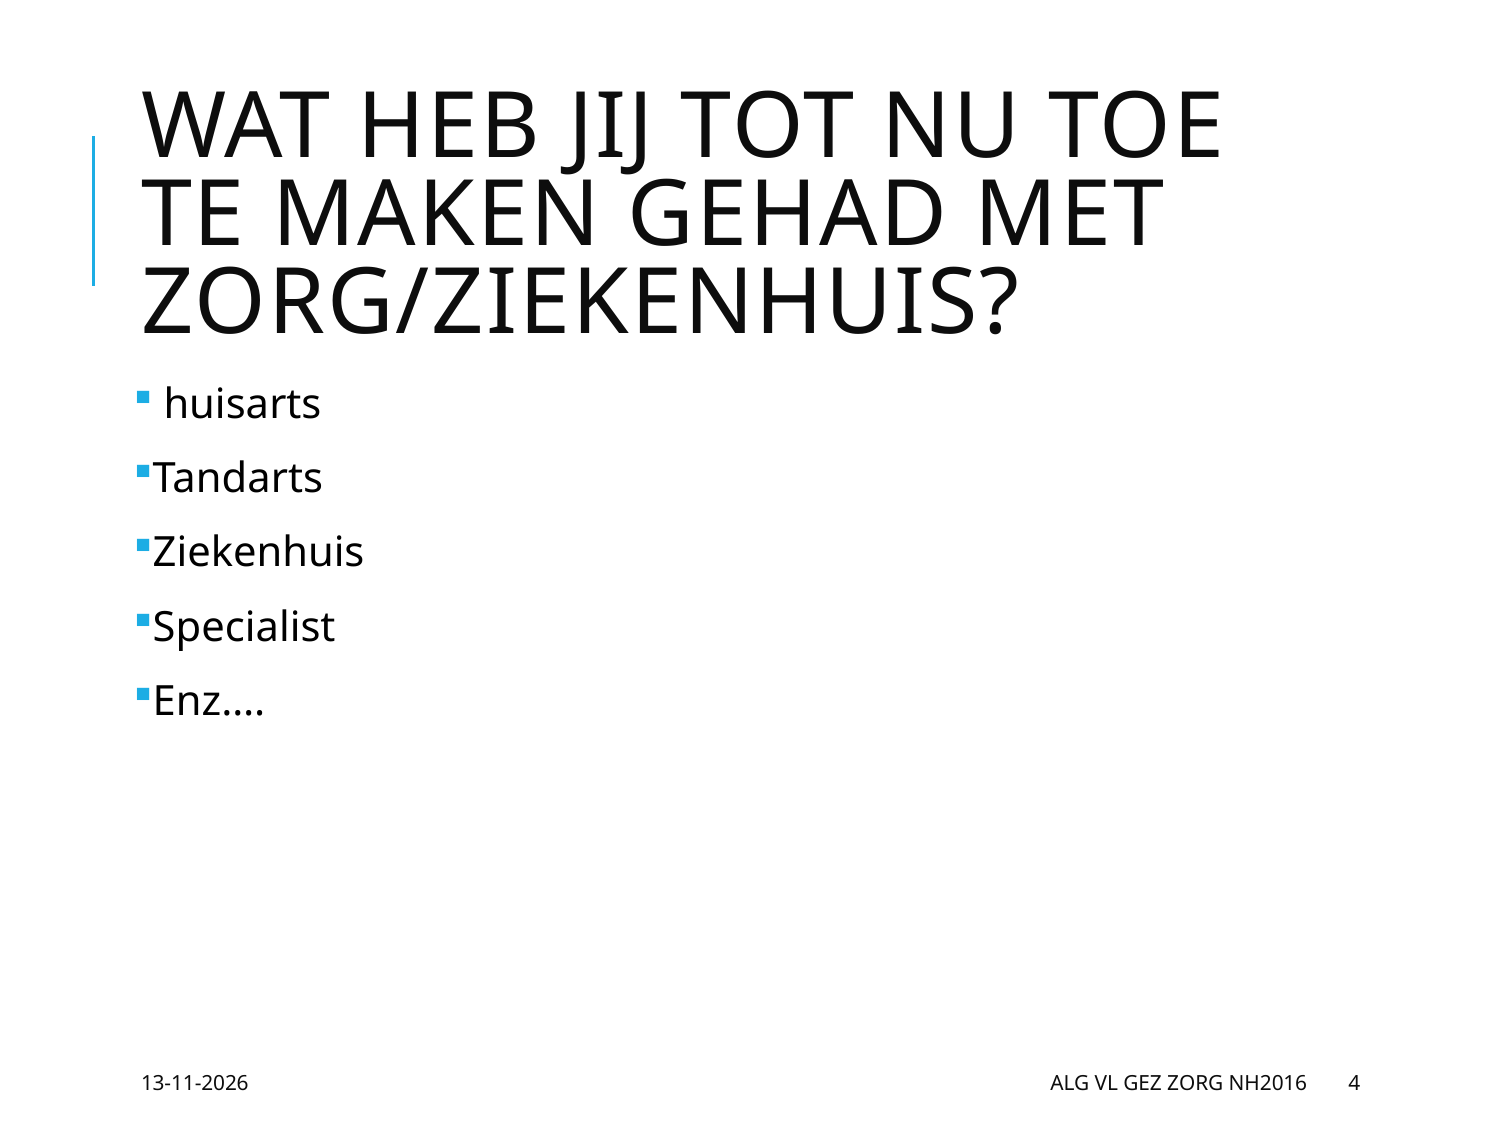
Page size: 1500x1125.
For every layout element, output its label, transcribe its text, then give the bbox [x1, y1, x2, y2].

title Wat heb jij tot nu toe te maken gehad met zorg/ziekenhuis? [126, 96, 1322, 342]
slide_number 4 [1333, 1061, 1454, 1107]
list huisarts Tandarts Ziekenhuis Specialist Enz…. [126, 375, 1322, 1035]
footer Alg VL gez zorg NH2016 [595, 1061, 1322, 1107]
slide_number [126, 1061, 392, 1107]
